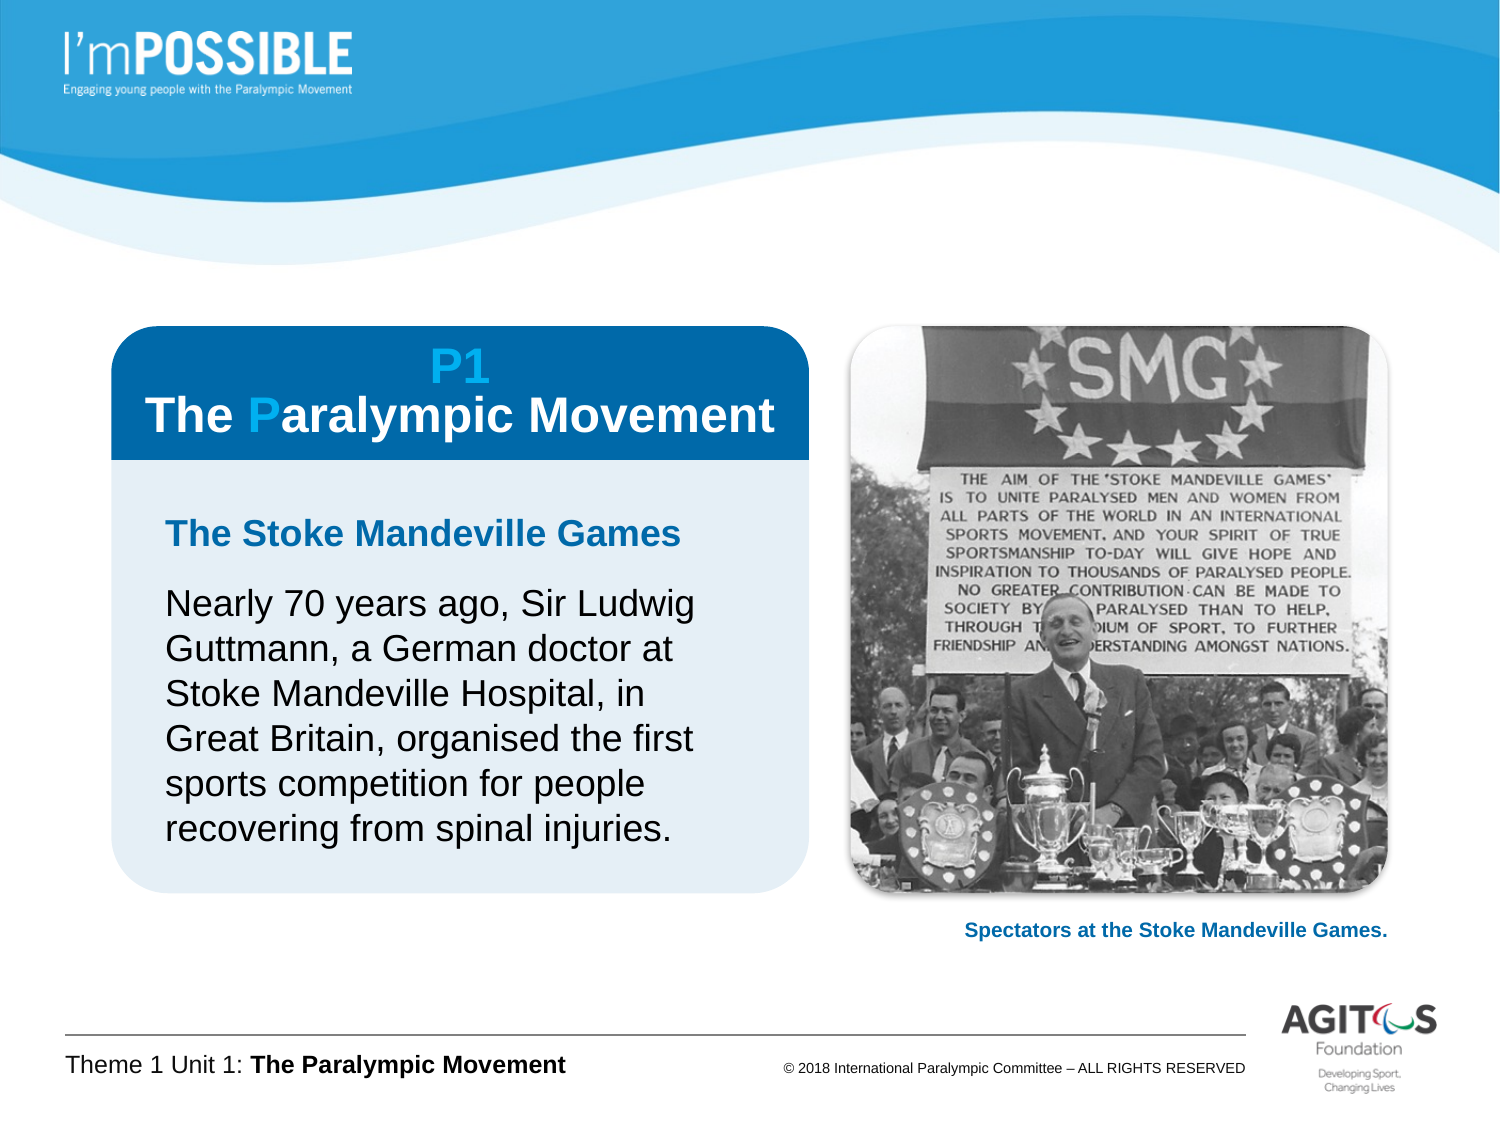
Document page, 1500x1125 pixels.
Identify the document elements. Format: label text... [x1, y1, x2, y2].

text_box [109, 461, 812, 896]
picture [1281, 1003, 1437, 1094]
text_box The Stoke Mandeville Games Nearly 70 years ago, Sir Ludwig Guttmann, a German doctor at Stoke Mandeville Hospital, in Great Britain, organised the first sports competition for people recovering from spinal injuries. [165, 501, 762, 857]
text_box P1 The Paralympic Movement [111, 350, 809, 437]
text_box [849, 325, 1389, 894]
text_box [114, 324, 806, 350]
text_box [109, 358, 812, 463]
text_box Spectators at the Stoke Mandeville Games. [951, 916, 1388, 942]
picture [0, 0, 1500, 273]
